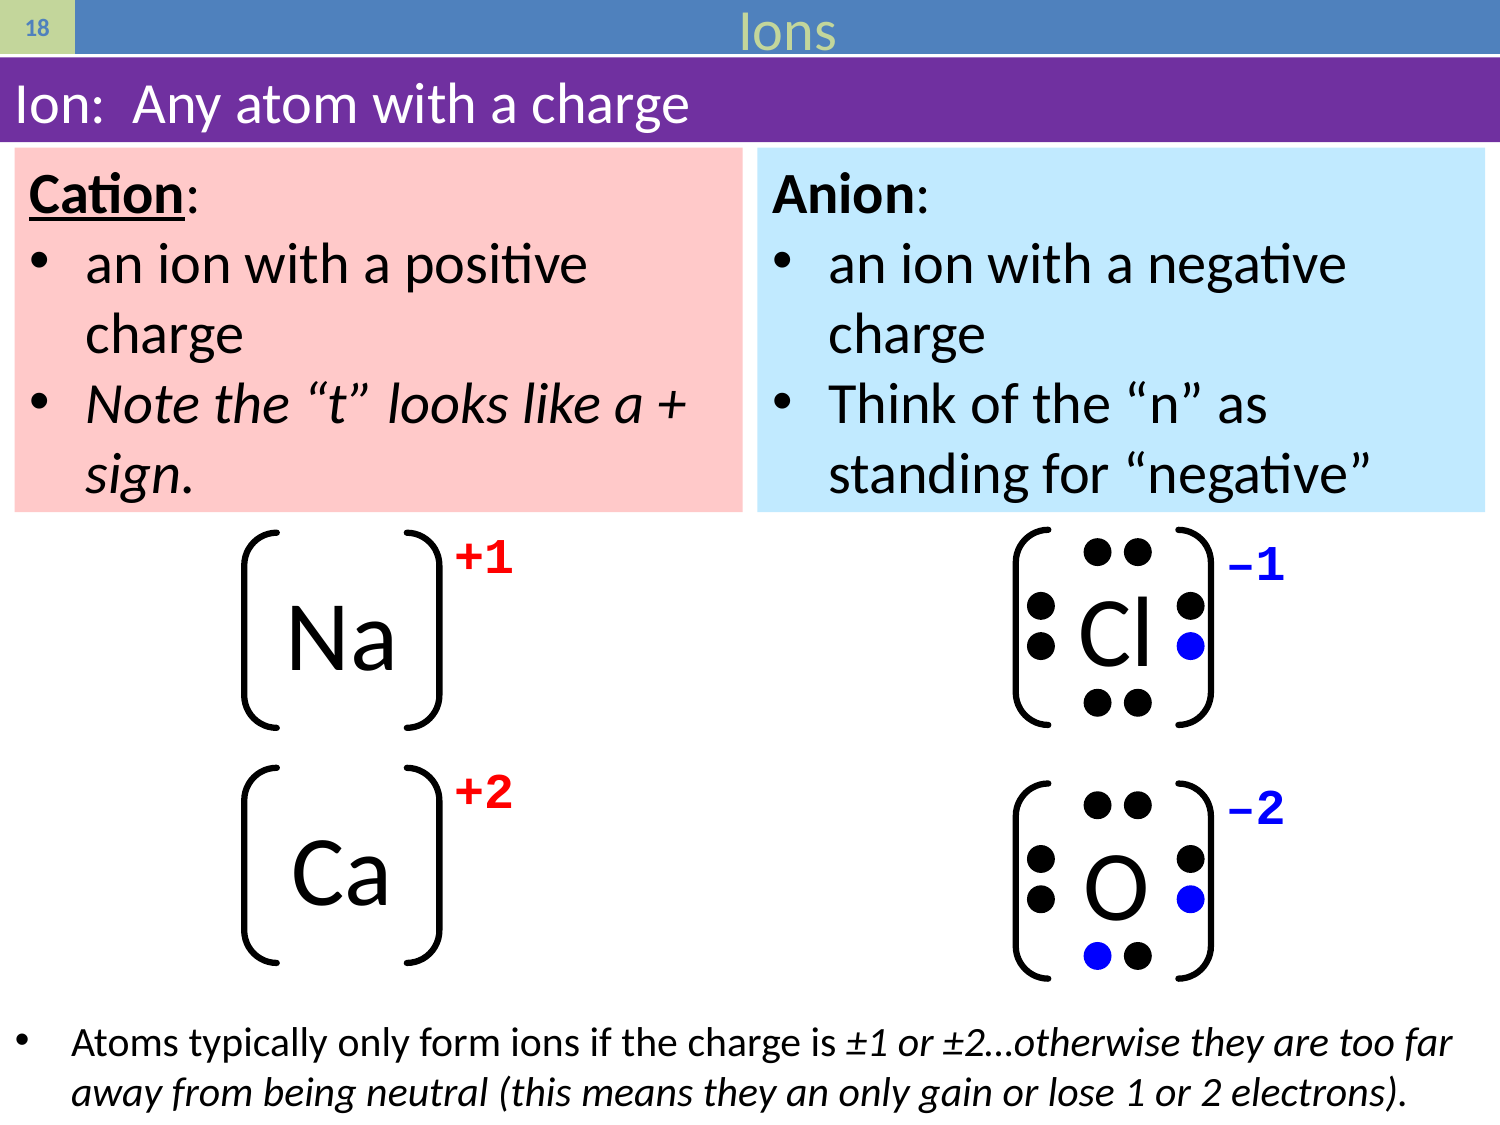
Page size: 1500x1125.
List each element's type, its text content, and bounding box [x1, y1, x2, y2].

text_box [1014, 797, 1021, 966]
text_box [1208, 547, 1212, 708]
text_box [243, 767, 441, 964]
text_box +1 [439, 516, 545, 591]
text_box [1026, 537, 1205, 717]
text_box Cation: an ion with a positive charge Note the “t” looks like a + sign. [14, 147, 743, 513]
text_box –1 [1210, 523, 1317, 598]
text_box [1026, 529, 1199, 537]
text_box [243, 531, 441, 729]
text_box [1208, 800, 1212, 962]
text_box Atoms typically only form ions if the charge is ±1 or ±2…otherwise they are too far away from being neutral (this means they an only gain or lose 1 or 2 electrons). [0, 1007, 1500, 1123]
text_box Anion: an ion with a negative charge Think of the “n” as standing for “negative” [757, 147, 1486, 513]
text_box Ion: Any atom with a charge [0, 57, 1500, 143]
text_box +2 [439, 751, 545, 826]
text_box –2 [1210, 766, 1317, 842]
text_box [1028, 782, 1198, 789]
title Ions [75, 0, 1500, 54]
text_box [1026, 790, 1205, 971]
text_box [1014, 543, 1021, 712]
